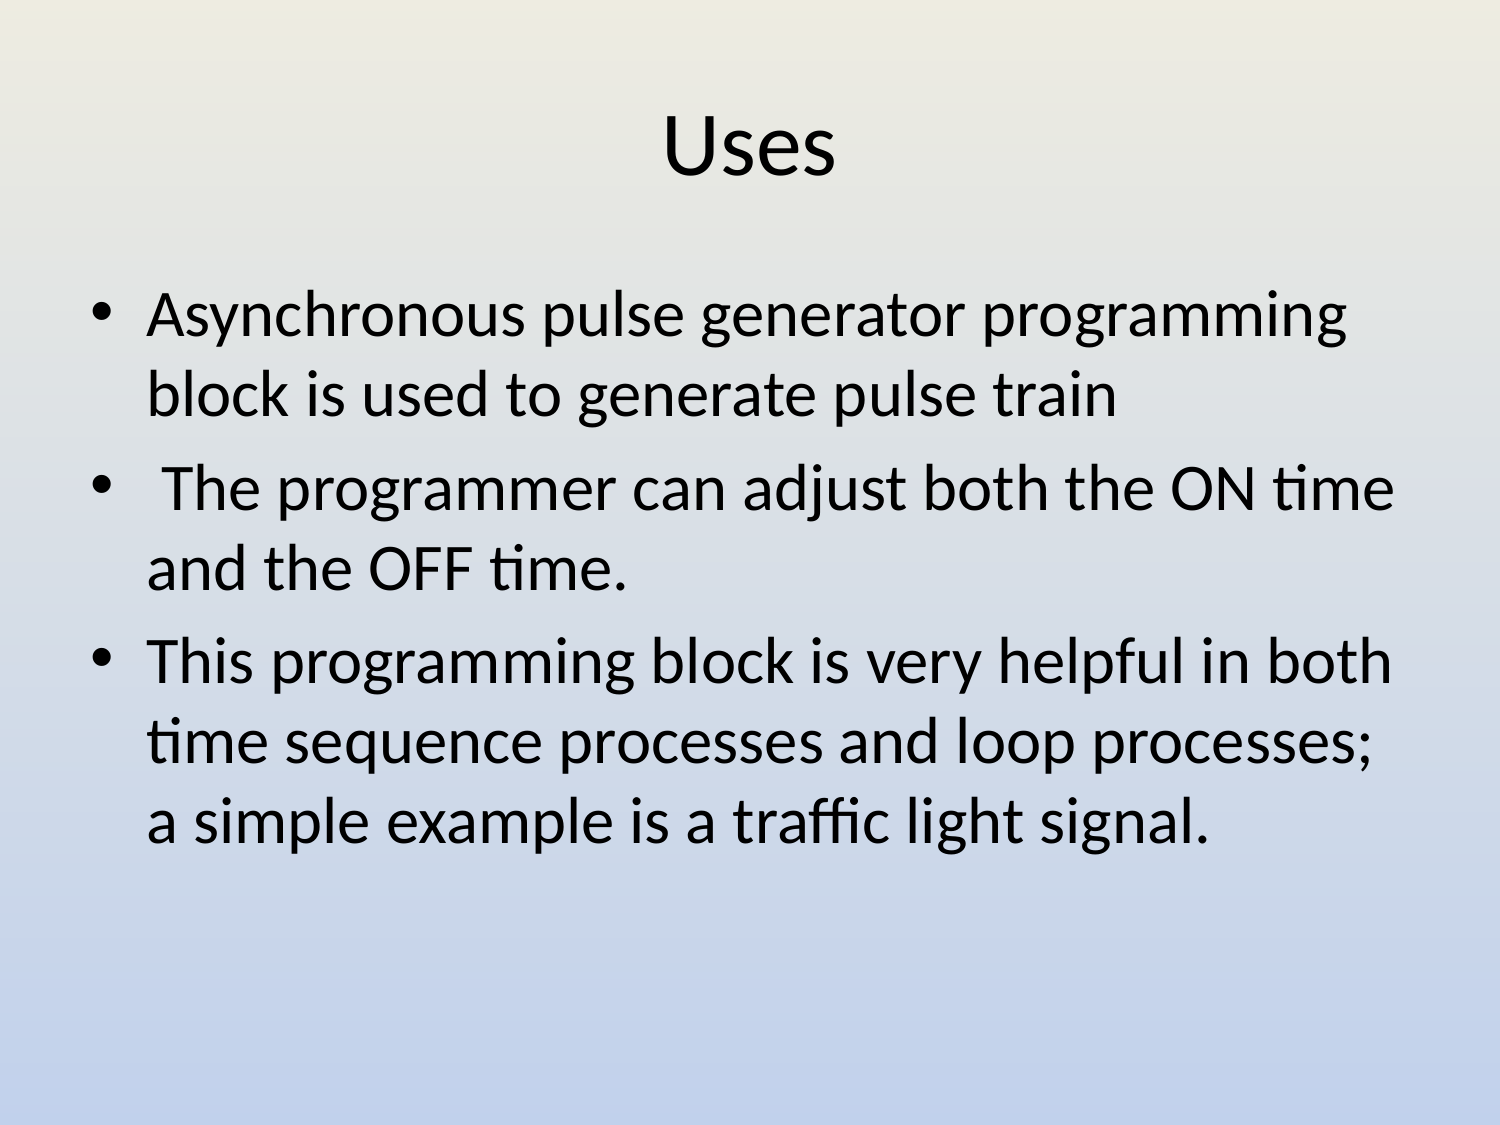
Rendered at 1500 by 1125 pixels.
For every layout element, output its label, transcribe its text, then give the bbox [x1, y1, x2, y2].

list Asynchronous pulse generator programming block is used to generate pulse train The programmer can adjust both the ON time and the OFF time. This programming block is very helpful in both time sequence processes and loop processes; a simple example is a traffic light signal. [75, 262, 1425, 1005]
title Uses [75, 45, 1425, 233]
